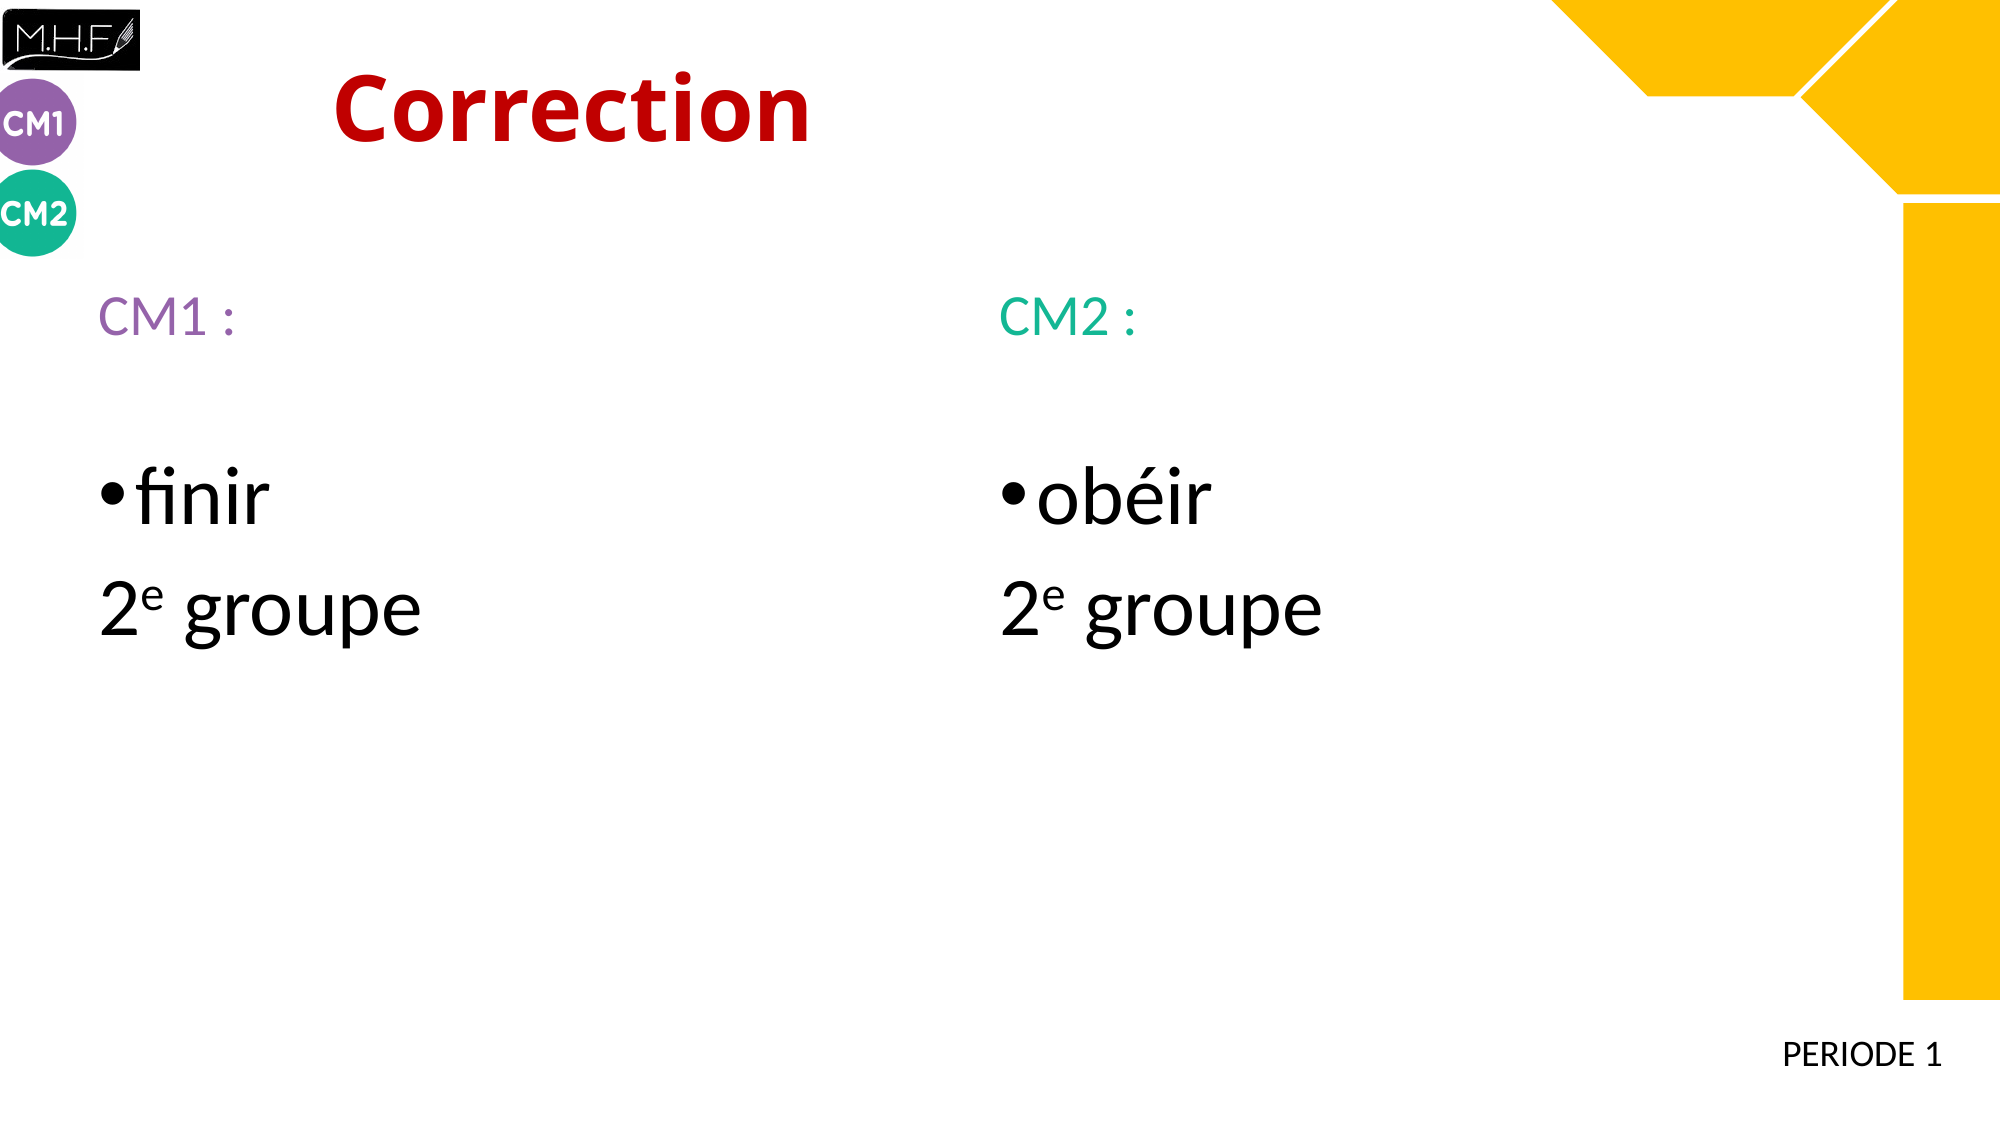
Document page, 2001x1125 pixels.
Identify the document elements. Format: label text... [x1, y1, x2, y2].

picture [0, 7, 140, 259]
text_box [1902, 202, 2000, 1001]
text_box CM2 : obéir 2e groupe [984, 277, 1821, 992]
list CM1 : finir 2e groupe [83, 277, 920, 992]
text_box PERIODE 1 [1362, 1021, 1967, 1125]
text_box [1549, 0, 1892, 98]
text_box [1799, 0, 2000, 196]
title Correction [316, 3, 1863, 221]
